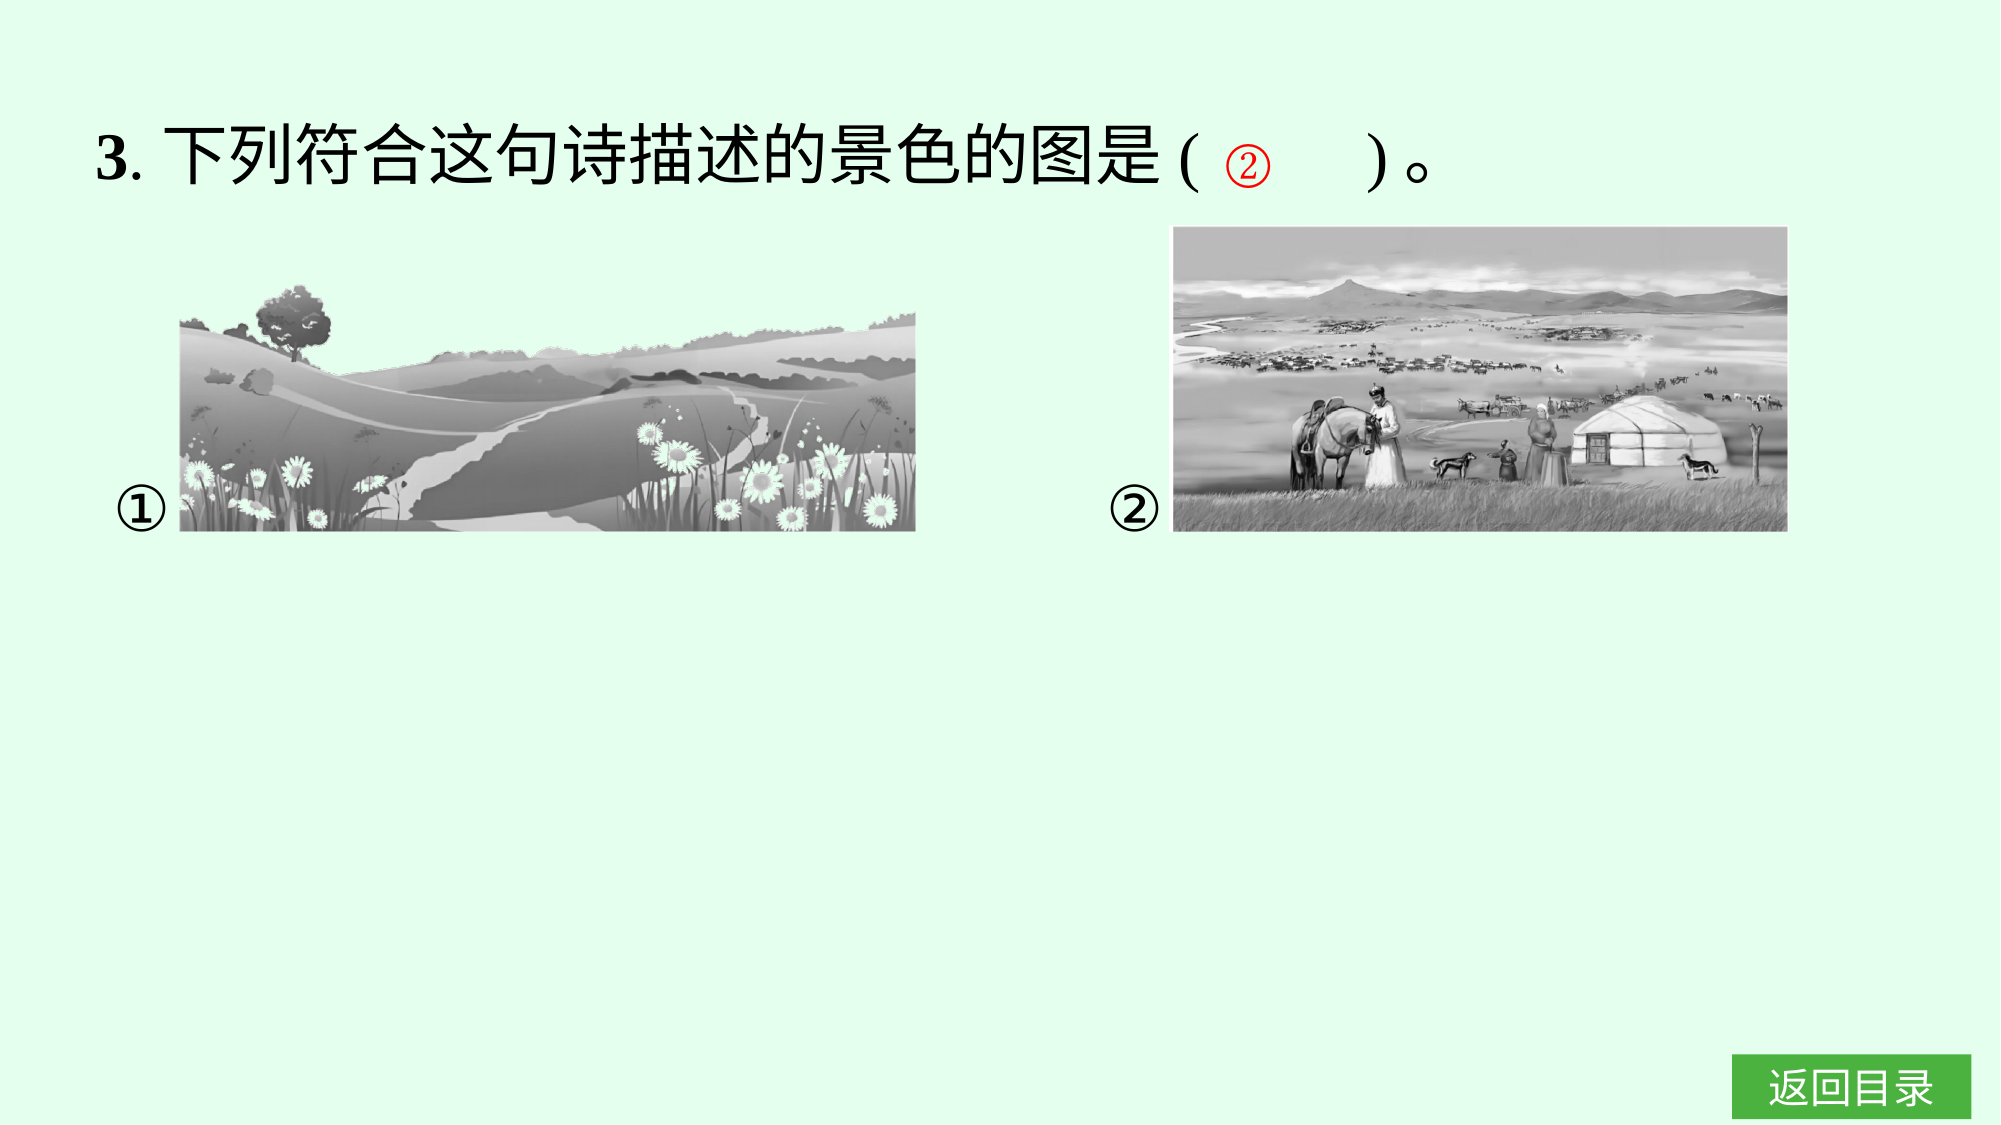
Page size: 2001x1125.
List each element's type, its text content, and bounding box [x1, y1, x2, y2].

text_box ② [1209, 97, 1290, 201]
text_box 3.下列符合这句诗描述的景色的图是( )。 [80, 89, 1501, 201]
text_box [113, 201, 1988, 574]
